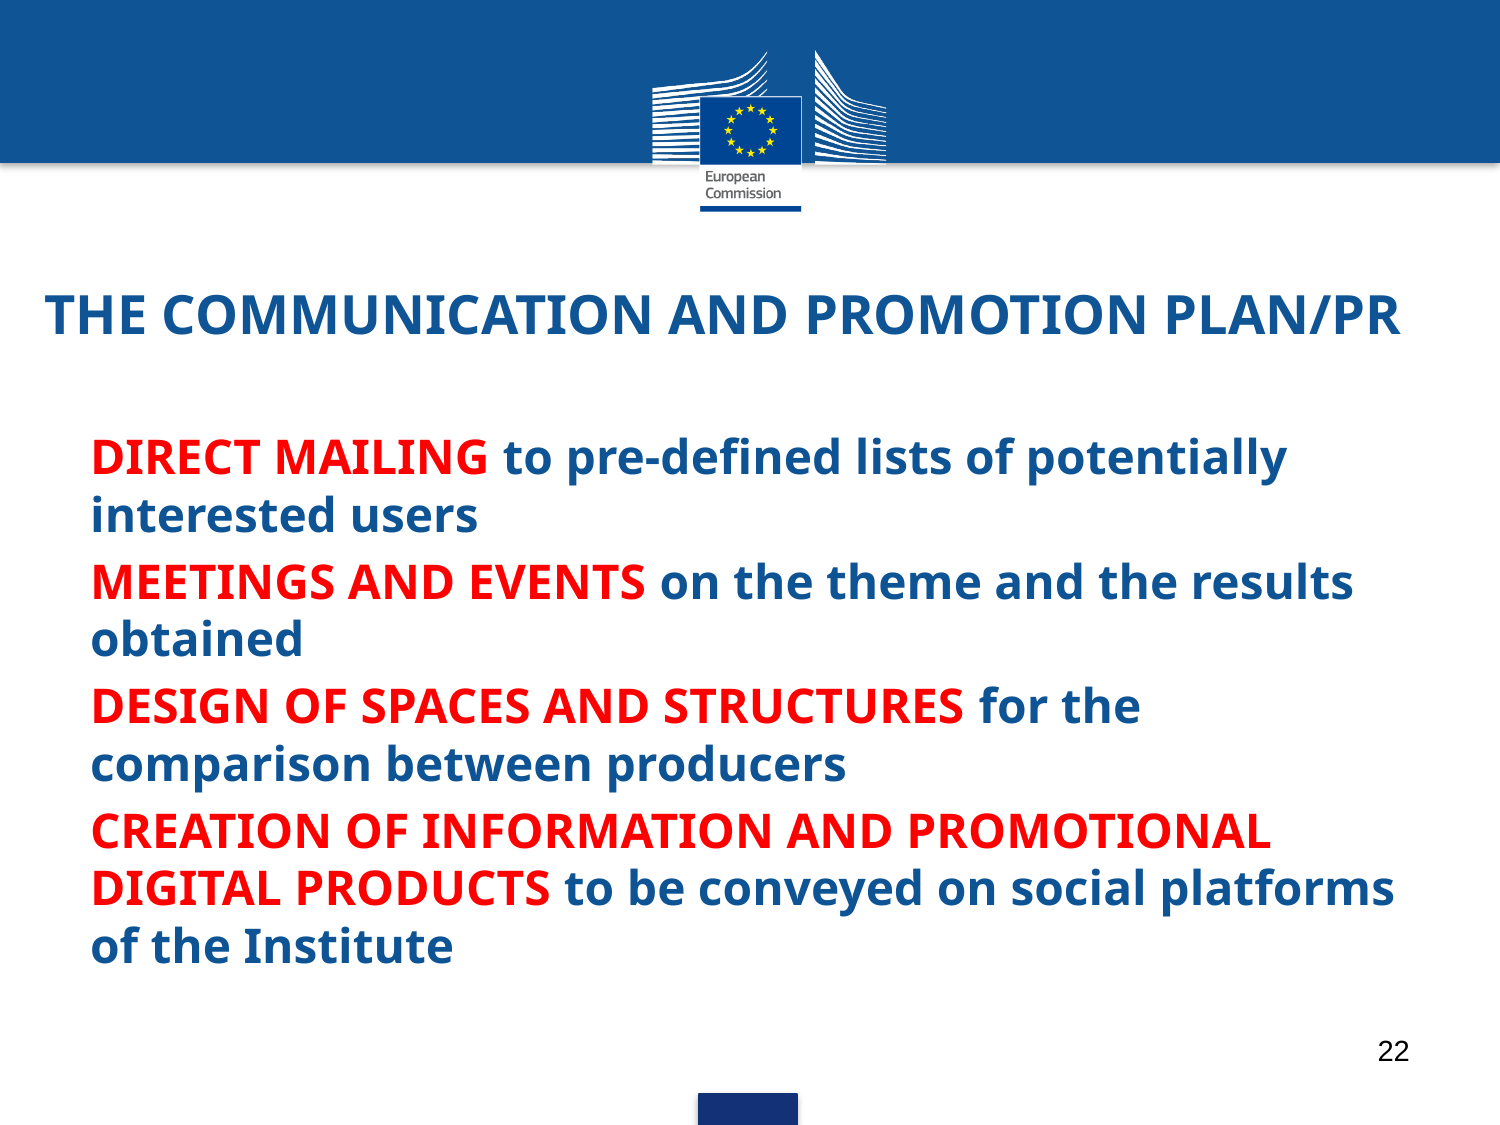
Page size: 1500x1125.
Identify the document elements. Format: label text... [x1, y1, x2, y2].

slide_number 22 [1074, 1024, 1426, 1103]
list DIRECT MAILING to pre-defined lists of potentially interested users MEETINGS AND EVENTS on the theme and the results obtained DESIGN OF SPACES AND STRUCTURES for the comparison between producers CREATION OF INFORMATION AND PROMOTIONAL DIGITAL PRODUCTS to be conveyed on social platforms of the Institute [75, 349, 1425, 976]
title THE COMMUNICATION AND PROMOTION PLAN/PR [29, 212, 1500, 348]
